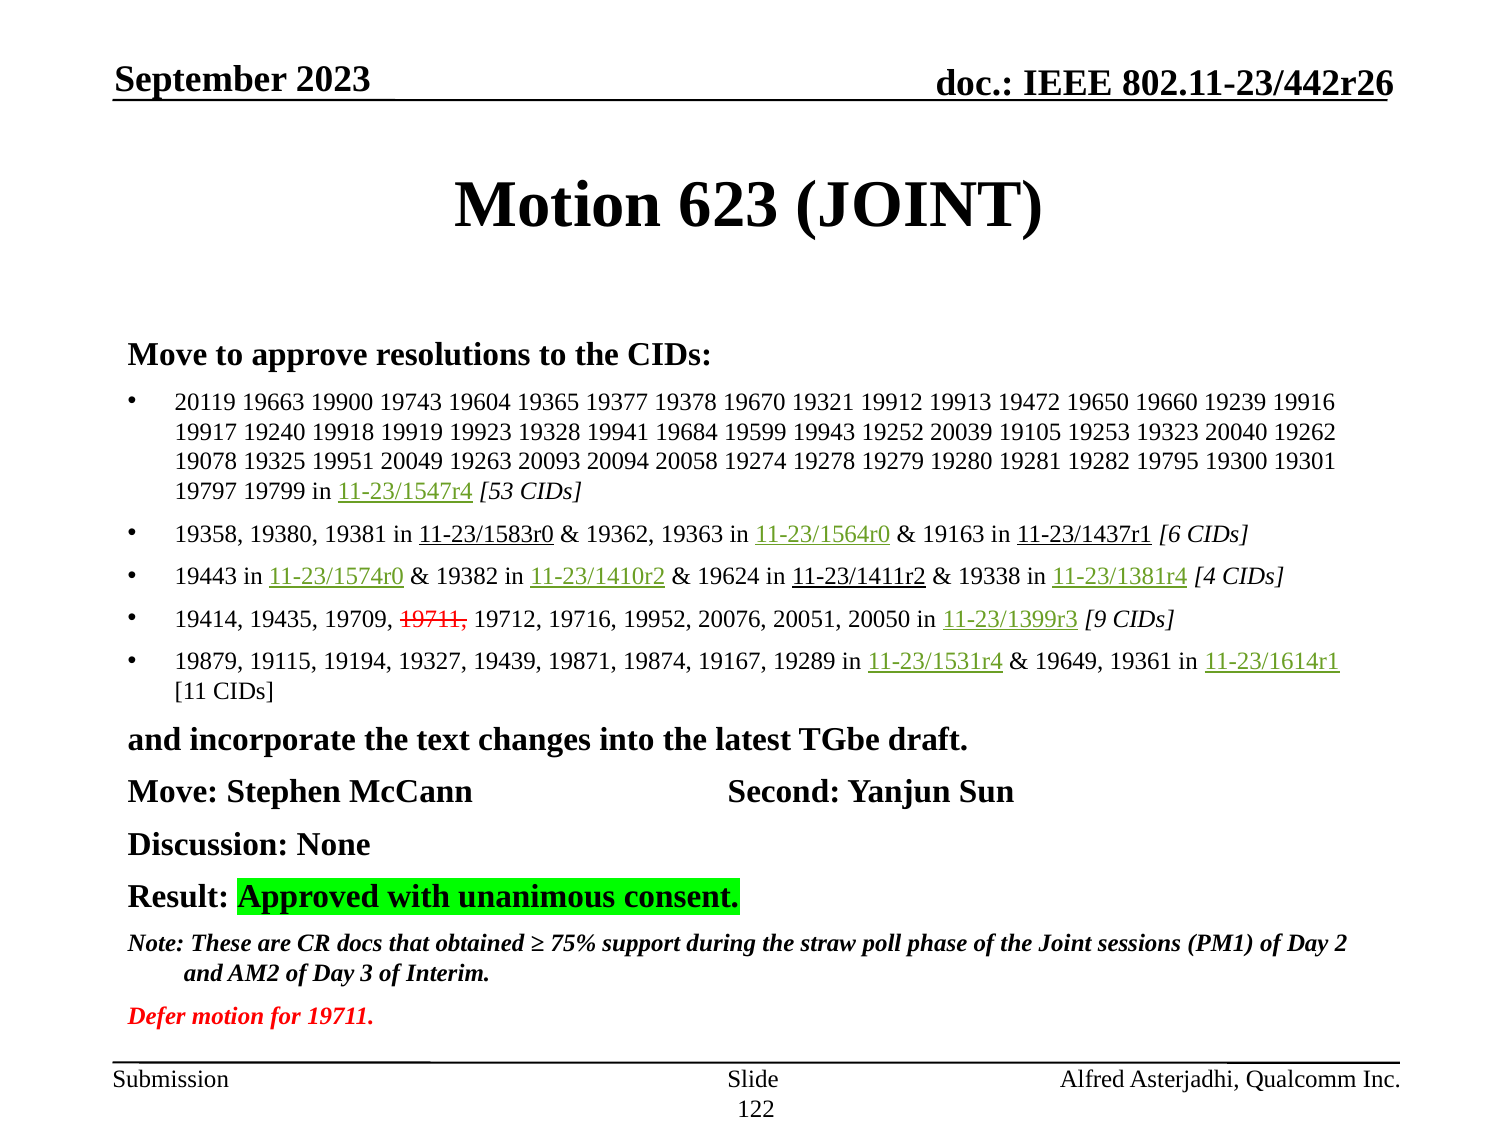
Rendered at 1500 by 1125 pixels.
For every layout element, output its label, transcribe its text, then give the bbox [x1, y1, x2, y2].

footer Alfred Asterjadhi, Qualcomm Inc. [878, 1061, 1402, 1093]
list Move to approve resolutions to the CIDs: 20119 19663 19900 19743 19604 19365 19377 19378 19670 19321 19912 19913 19472 19650 19660 19239 19916 19917 19240 19918 19919 19923 19328 19941 19684 19599 19943 19252 20039 19105 19253 19323 20040 19262 19078 19325 19951 20049 19263 20093 20094 20058 19274 19278 19279 19280 19281 19282 19795 19300 19301 19797 19799 in 11-23/1547r4 [53 CIDs] 19358, 19380, 19381 in 11-23/1583r0 & 19362, 19363 in 11-23/1564r0 & 19163 in 11-23/1437r1 [6 CIDs] 19443 in 11-23/1574r0 & 19382 in 11-23/1410r2 & 19624 in 11-23/1411r2 & 19338 in 11-23/1381r4 [4 CIDs] 19414, 19435, 19709, 19711, 19712, 19716, 19952, 20076, 20051, 20050 in 11-23/1399r3 [9 CIDs] 19879, 19115, 19194, 19327, 19439, 19871, 19874, 19167, 19289 in 11-23/1531r4 & 19649, 19361 in 11-23/1614r1 [11 CIDs] and incorporate the text changes into the latest TGbe draft. Move: Stephen McCann Second: Yanjun Sun Discussion: None Result: Approved with unanimous consent. Note: These are CR docs that obtained ≥ 75% support during the straw poll phase of the Joint sessions (PM1) of Day 2 and AM2 of Day 3 of Interim. Defer motion for 19711. [112, 324, 1388, 1063]
title Motion 623 (JOINT) [112, 112, 1388, 288]
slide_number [114, 54, 423, 100]
slide_number Slide 122 [712, 1061, 800, 1123]
